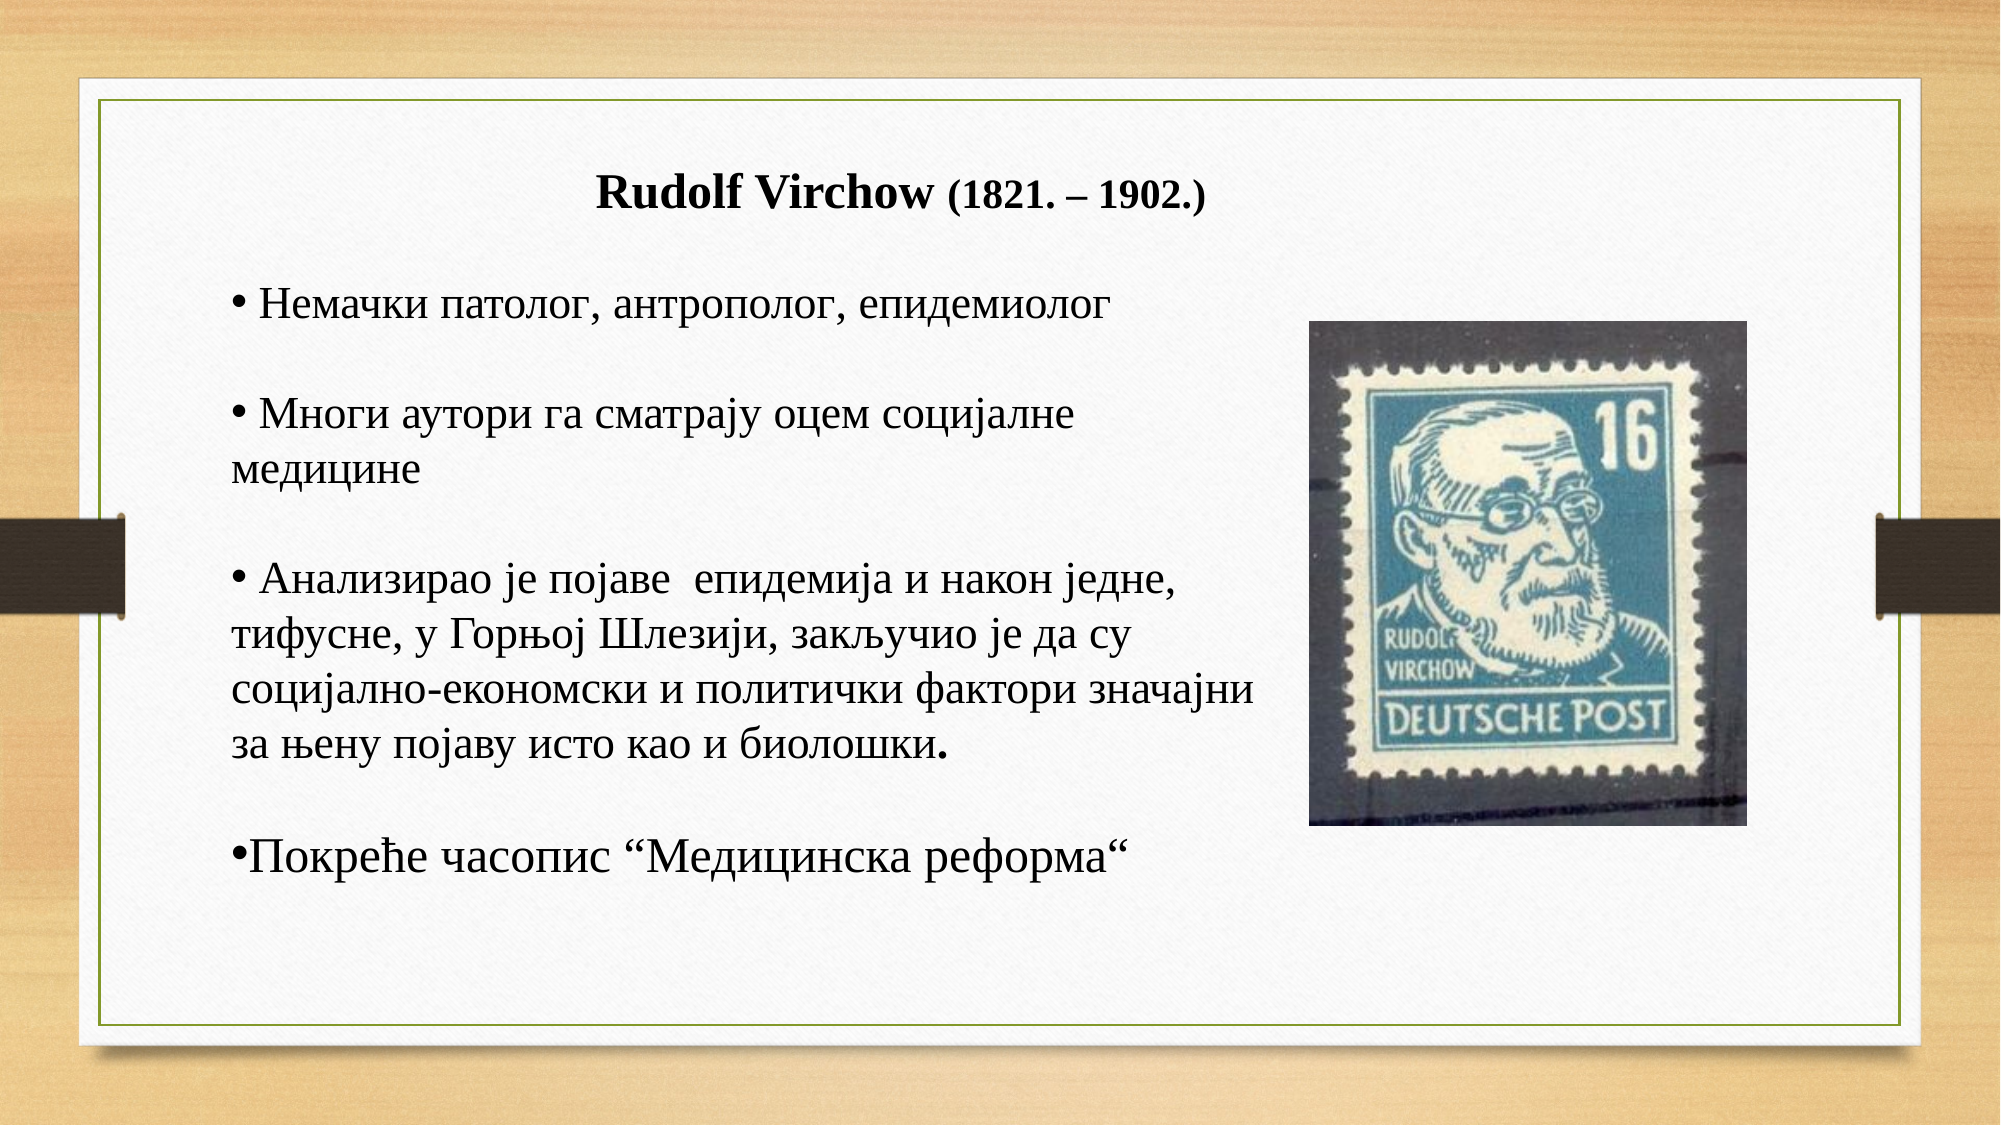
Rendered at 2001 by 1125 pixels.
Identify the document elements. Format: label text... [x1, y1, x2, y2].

text_box Немачки патолог, антрополог, епидемиолог Многи аутори га сматрају оцем социјалне медицине Анализирао је појаве епидемија и након једне, тифусне, у Горњој Шлезији, закључио је да су социјално-економски и политички фактори значајни за њену појаву исто као и биолошки. Покреће часопис “Медицинска реформа“ [216, 265, 1286, 1000]
text_box Rudolf Virchow (1821. – 1902.) [244, 100, 1558, 226]
picture [0, 0, 2001, 1125]
